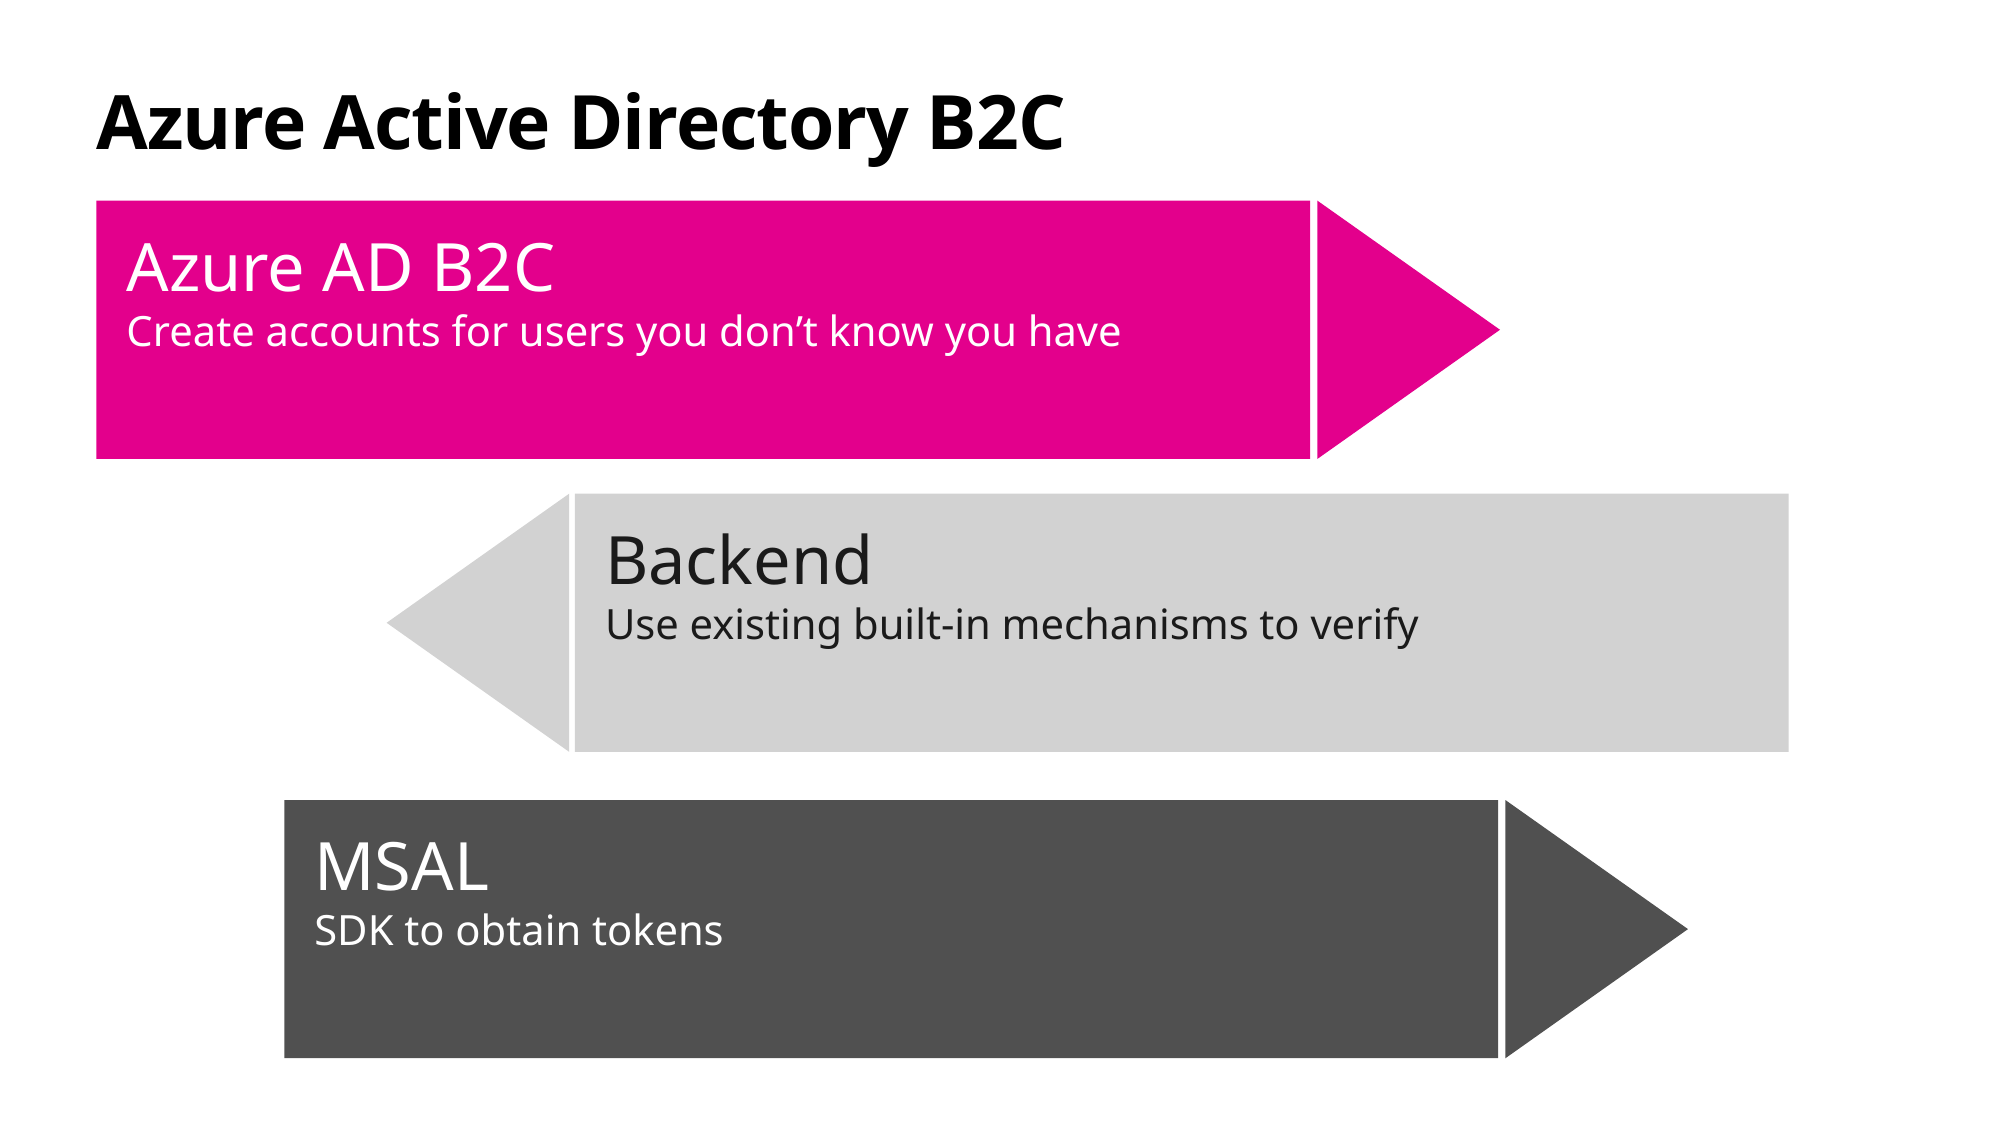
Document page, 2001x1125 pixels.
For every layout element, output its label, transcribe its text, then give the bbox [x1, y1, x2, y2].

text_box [96, 200, 1501, 460]
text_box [386, 493, 1789, 753]
title Azure Active Directory B2C [96, 75, 1904, 166]
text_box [284, 799, 1689, 1059]
